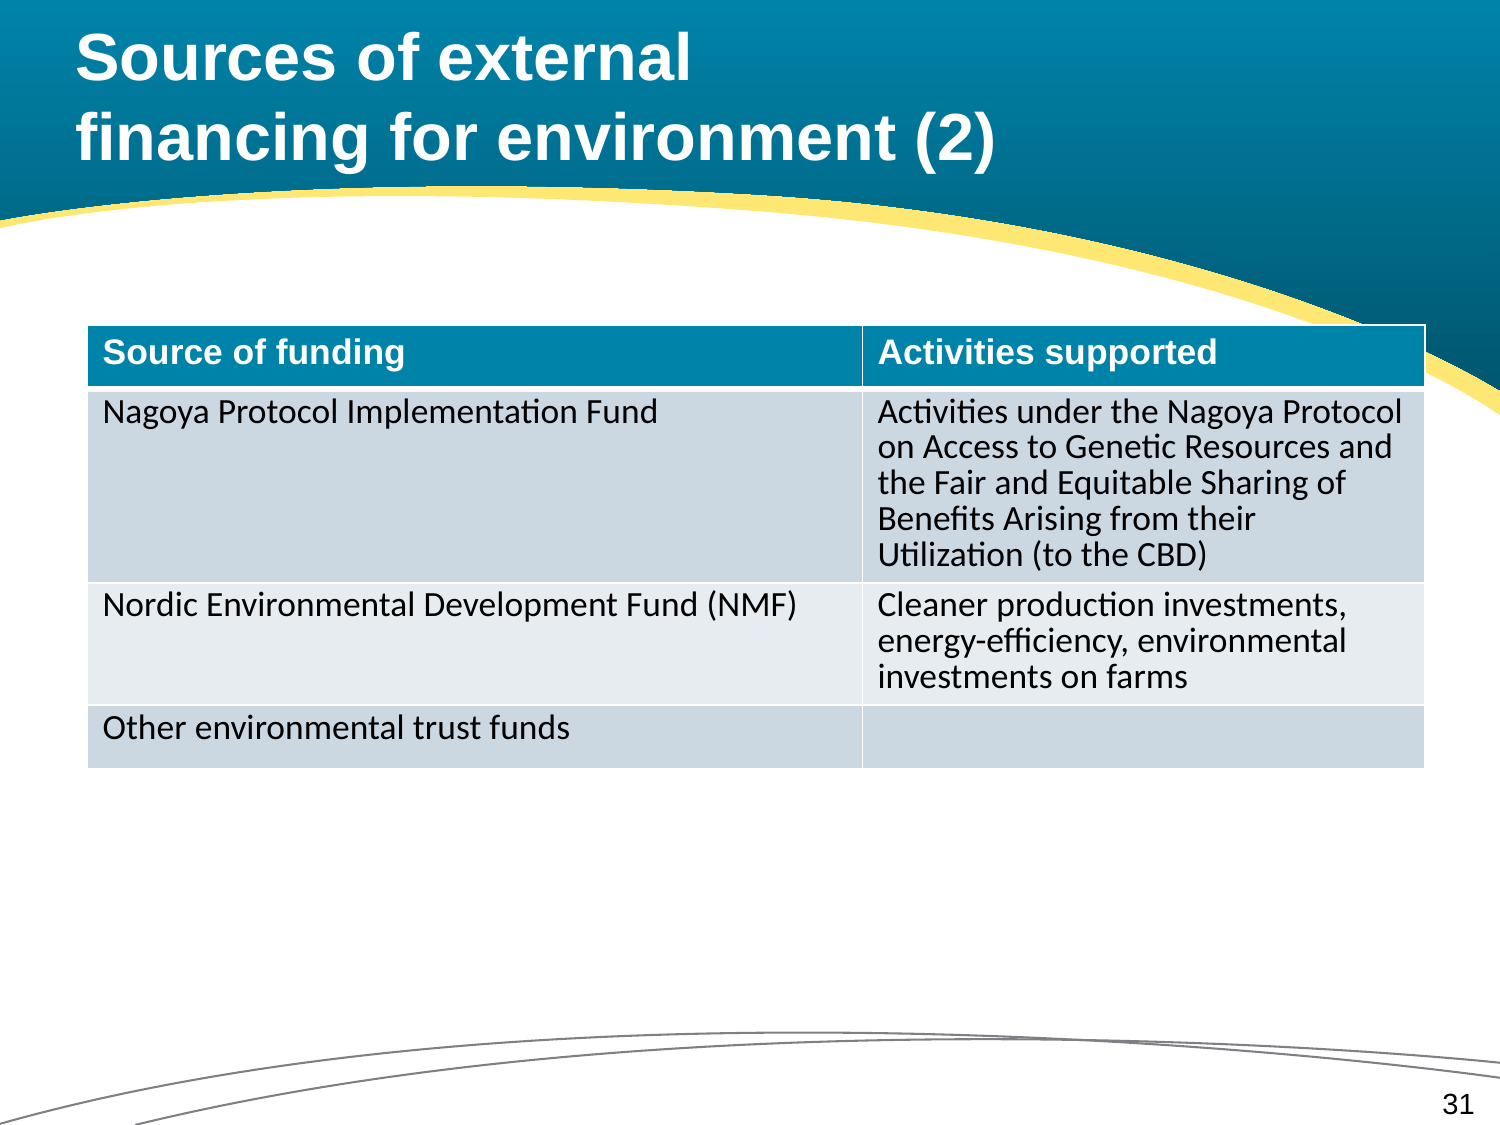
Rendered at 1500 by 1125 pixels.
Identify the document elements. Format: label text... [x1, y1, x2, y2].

table_cell Activities under the Nagoya Protocol on Access to Genetic Resources and the Fair and Equitable Sharing of Benefits Arising from their Utilization (to the CBD) [863, 392, 1424, 582]
table_cell Nordic Environmental Development Fund (NMF) [88, 584, 862, 704]
table_cell [863, 706, 1424, 768]
table_cell Cleaner production investments, energy-efficiency, environmental investments on farms [863, 584, 1424, 704]
table_header Activities supported [863, 326, 1424, 386]
table_cell Nagoya Protocol Implementation Fund [88, 392, 862, 582]
table_header Source of funding [88, 326, 862, 386]
slide_number 31 [1124, 1084, 1476, 1113]
table_cell Other environmental trust funds [88, 706, 862, 768]
title Sources of external financing for environment (2) [74, 0, 1476, 188]
